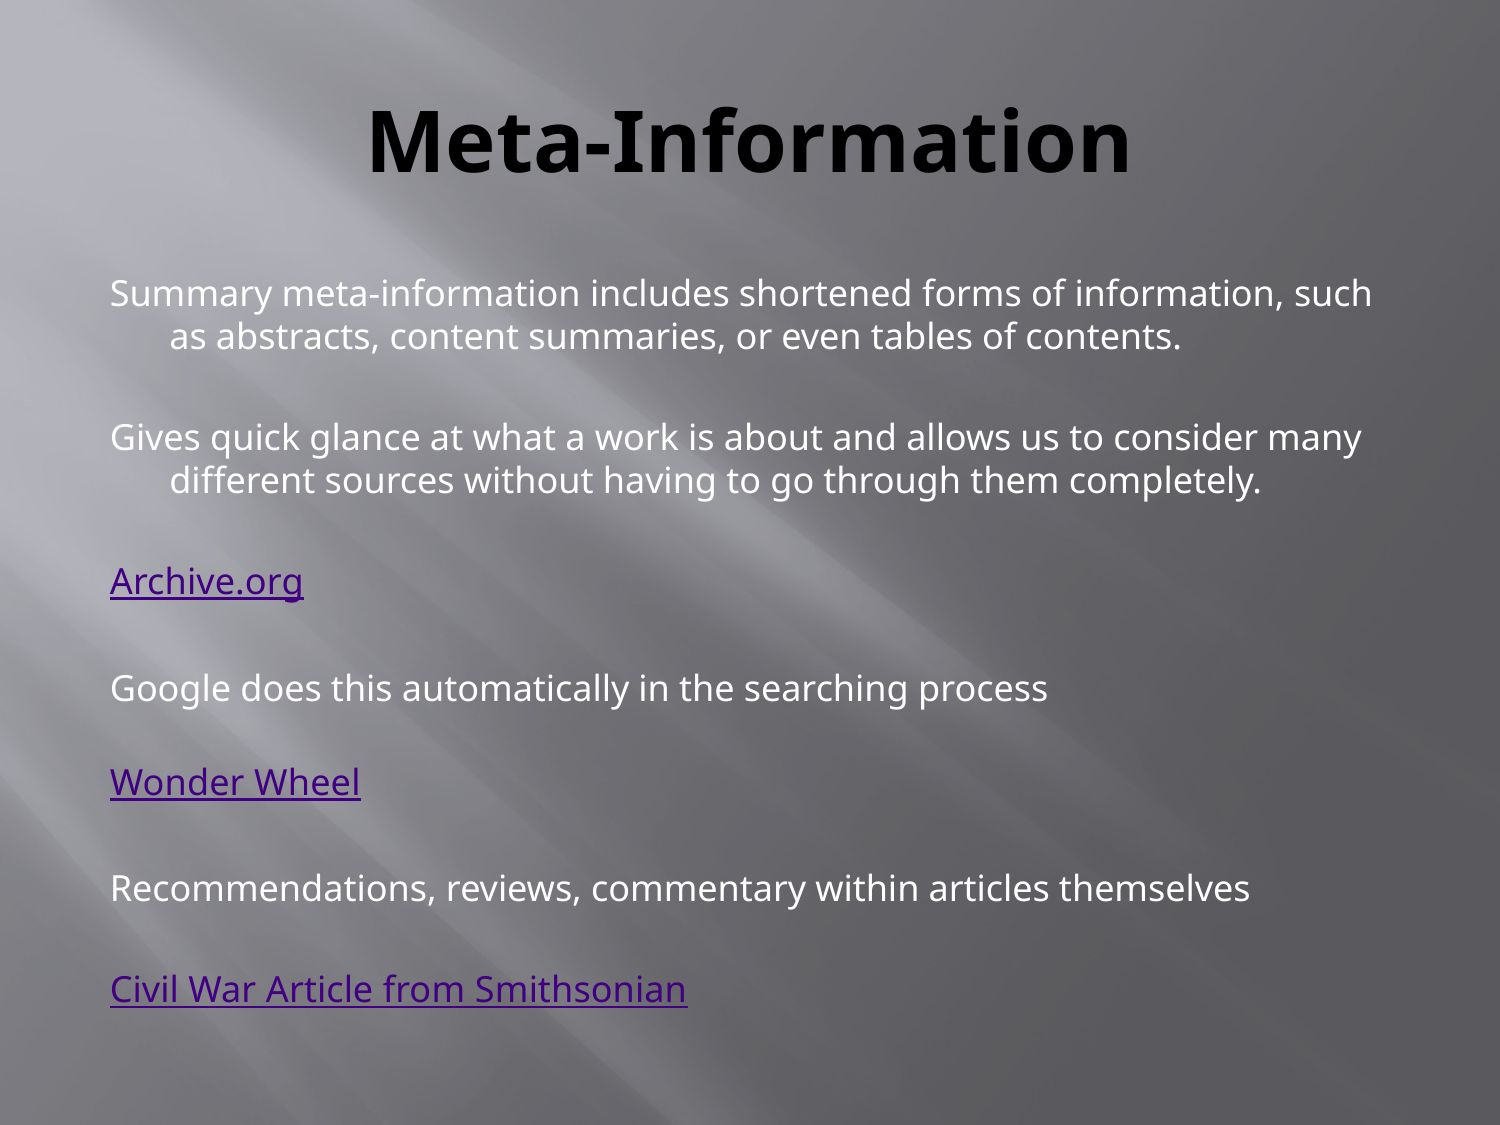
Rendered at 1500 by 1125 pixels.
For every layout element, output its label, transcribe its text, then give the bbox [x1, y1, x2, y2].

list Summary meta-information includes shortened forms of information, such as abstracts, content summaries, or even tables of contents. Gives quick glance at what a work is about and allows us to consider many different sources without having to go through them completely. Archive.org Google does this automatically in the searching process Wonder Wheel Recommendations, reviews, commentary within articles themselves Civil War Article from Smithsonian [75, 262, 1425, 1035]
title Meta-Information [75, 45, 1425, 233]
